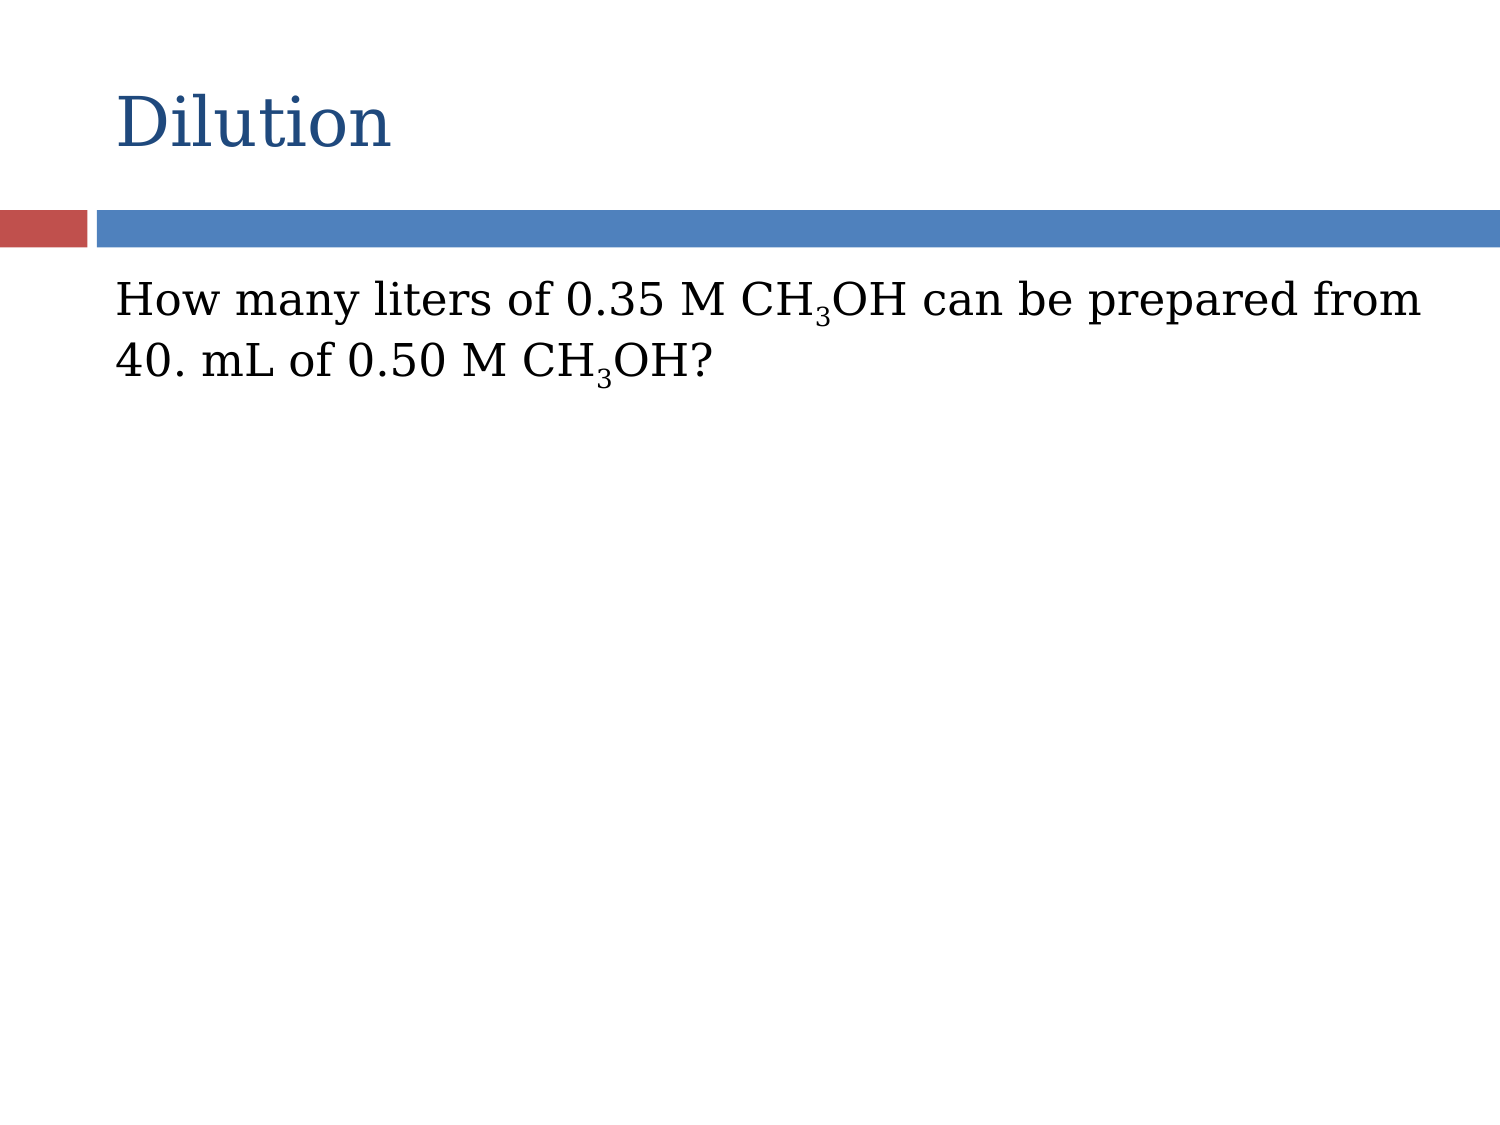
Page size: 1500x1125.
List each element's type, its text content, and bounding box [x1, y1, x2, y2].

list How many liters of 0.35 M CH3OH can be prepared from 40. mL of 0.50 M CH3OH? [100, 262, 1438, 1000]
title Dilution [100, 37, 1438, 200]
